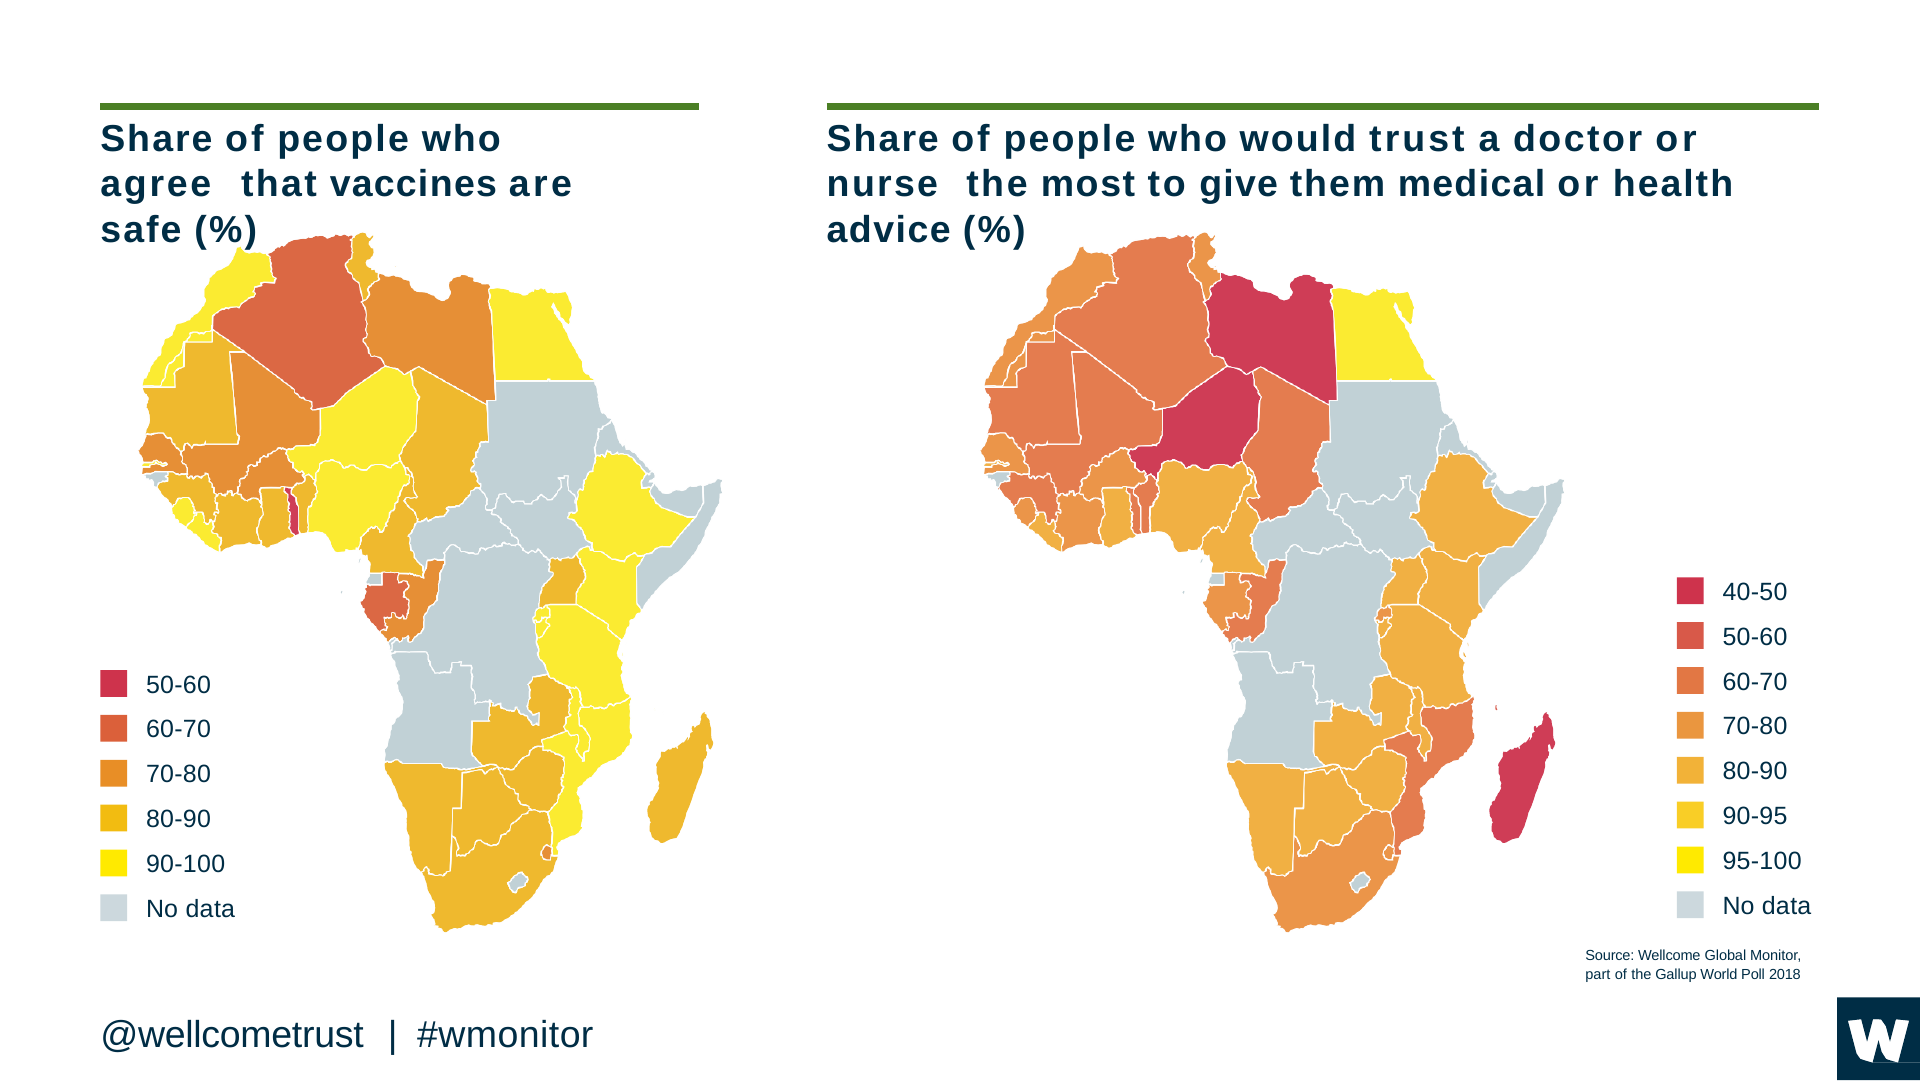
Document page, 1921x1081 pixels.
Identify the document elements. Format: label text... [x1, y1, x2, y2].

text_box [1676, 577, 1704, 605]
text_box [100, 670, 128, 697]
text_box [1676, 801, 1704, 829]
title Share of people who agree that vaccines are safe (%) [98, 112, 625, 294]
text_box [100, 894, 128, 922]
text_box [1676, 622, 1704, 649]
text_box [100, 759, 128, 787]
text_box [100, 849, 128, 877]
footer @wellcometrust | #wmonitor [98, 1010, 596, 1081]
text_box 50-60 60-70 70-80 80-90 90-100 No data [143, 651, 238, 923]
text_box [1676, 846, 1704, 874]
text_box [1676, 756, 1704, 784]
text_box 40-50 50-60 60-70 70-80 80-90 90-95 95-100 No data [1720, 558, 1814, 920]
text_box [1676, 891, 1704, 919]
text_box Share of people who would trust a doctor or nurse the most to give them medical or health advice (%) [824, 112, 1817, 250]
text_box [100, 804, 128, 832]
text_box [100, 714, 128, 742]
text_box [1676, 711, 1704, 739]
text_box [978, 250, 1565, 933]
text_box [136, 231, 723, 933]
text_box Source: Wellcome Global Monitor, part of the Gallup World Poll 2018 [1583, 943, 1809, 983]
text_box [1676, 667, 1704, 694]
